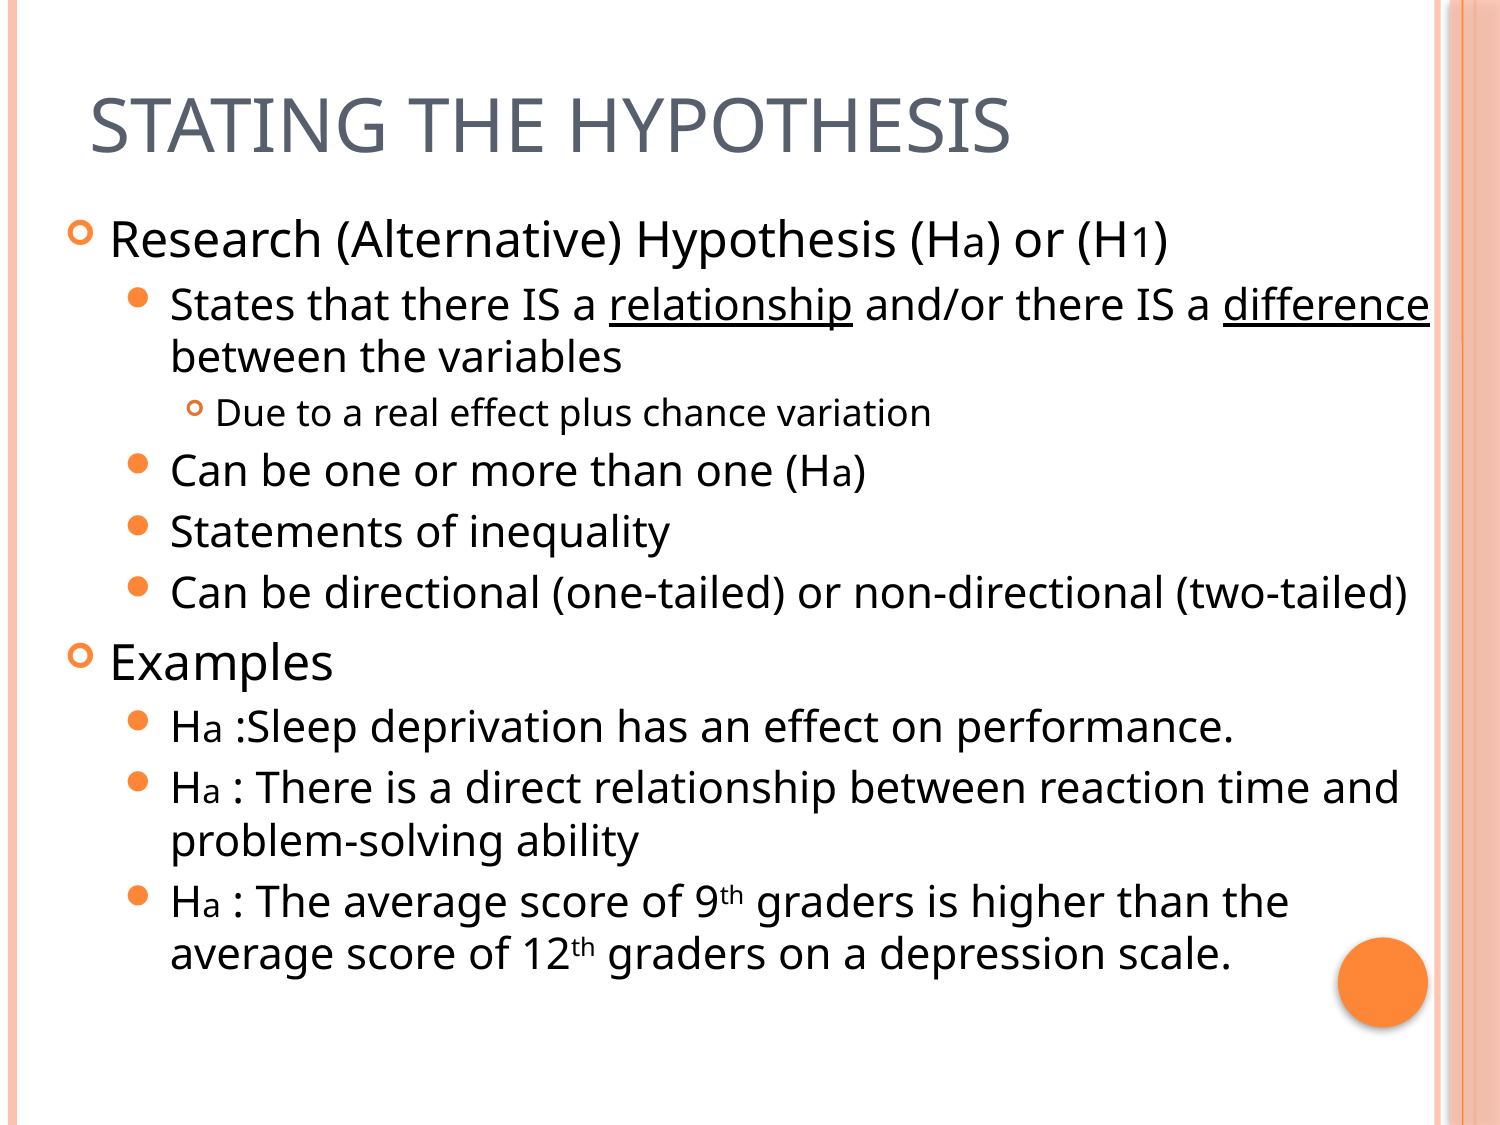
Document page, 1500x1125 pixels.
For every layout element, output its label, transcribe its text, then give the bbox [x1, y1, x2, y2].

title Stating the Hypothesis [75, 45, 1425, 175]
list Research (Alternative) Hypothesis (Ha) or (H1) States that there IS a relationship and/or there IS a difference between the variables Due to a real effect plus chance variation Can be one or more than one (Ha) Statements of inequality Can be directional (one-tailed) or non-directional (two-tailed) Examples Ha :Sleep deprivation has an effect on performance. Ha : There is a direct relationship between reaction time and problem-solving ability Ha : The average score of 9th graders is higher than the average score of 12th graders on a depression scale. [50, 200, 1450, 1005]
